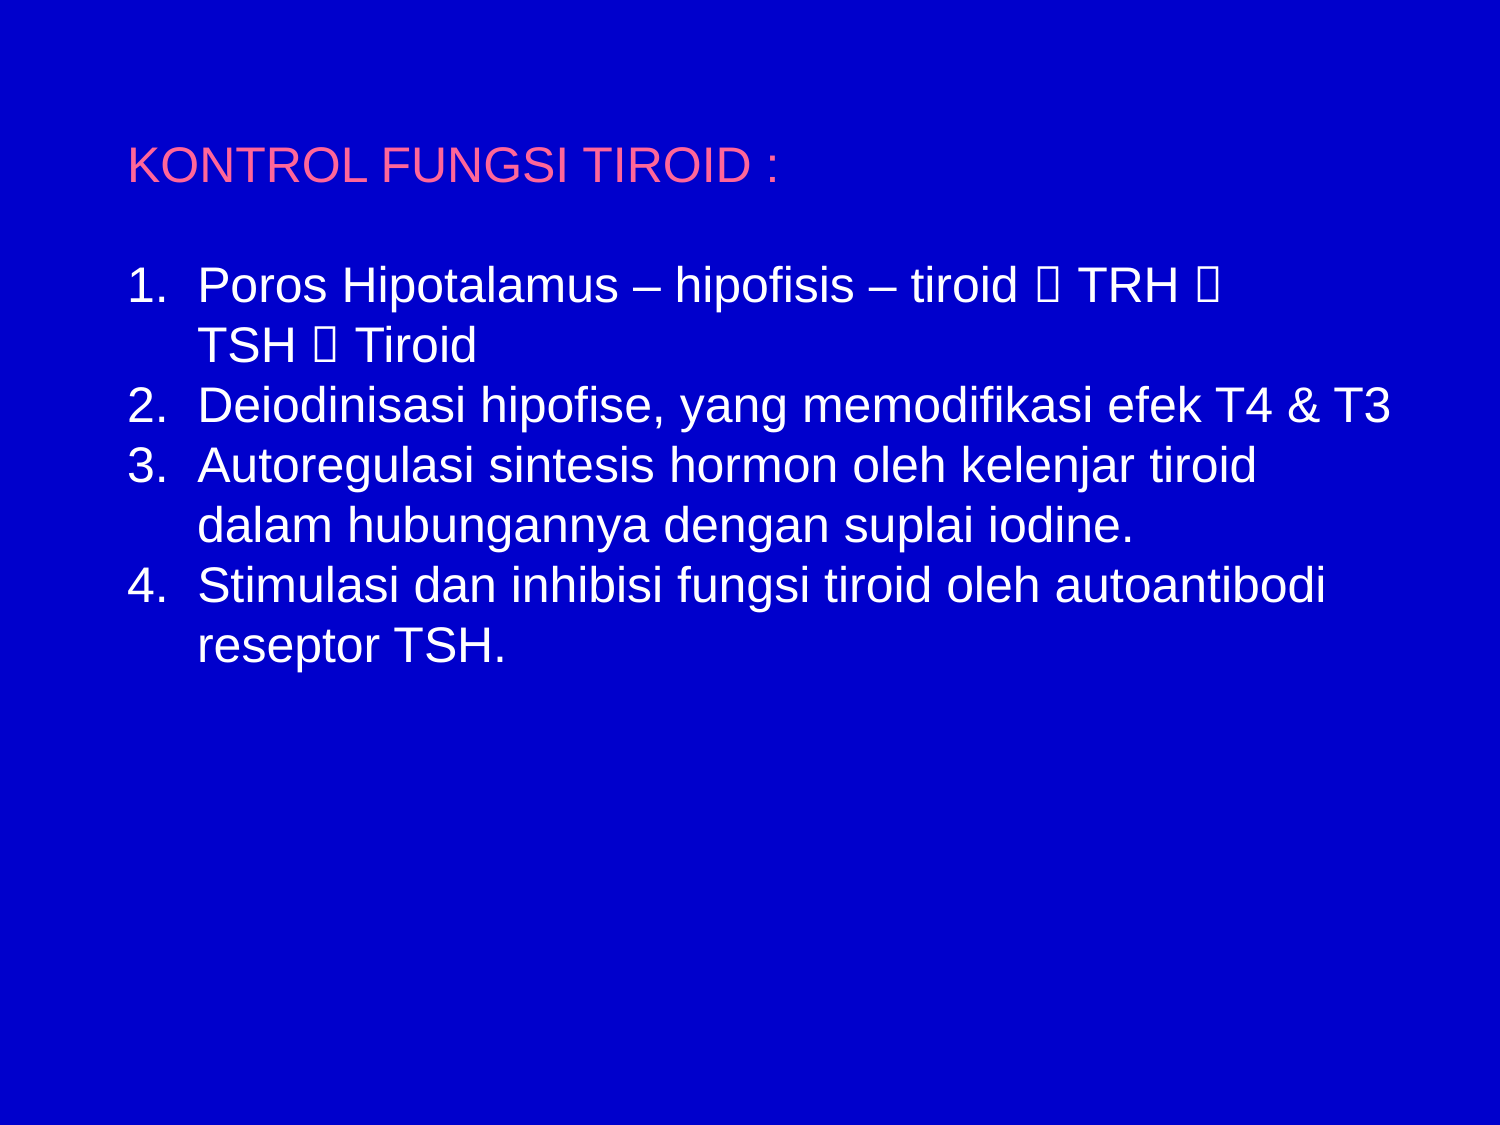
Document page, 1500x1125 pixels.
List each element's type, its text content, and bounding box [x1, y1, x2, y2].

text_box KONTROL FUNGSI TIROID : Poros Hipotalamus – hipofisis – tiroid  TRH  TSH  Tiroid Deiodinisasi hipofise, yang memodifikasi efek T4 & T3 Autoregulasi sintesis hormon oleh kelenjar tiroid dalam hubungannya dengan suplai iodine. Stimulasi dan inhibisi fungsi tiroid oleh autoantibodi reseptor TSH. [112, 125, 1436, 681]
